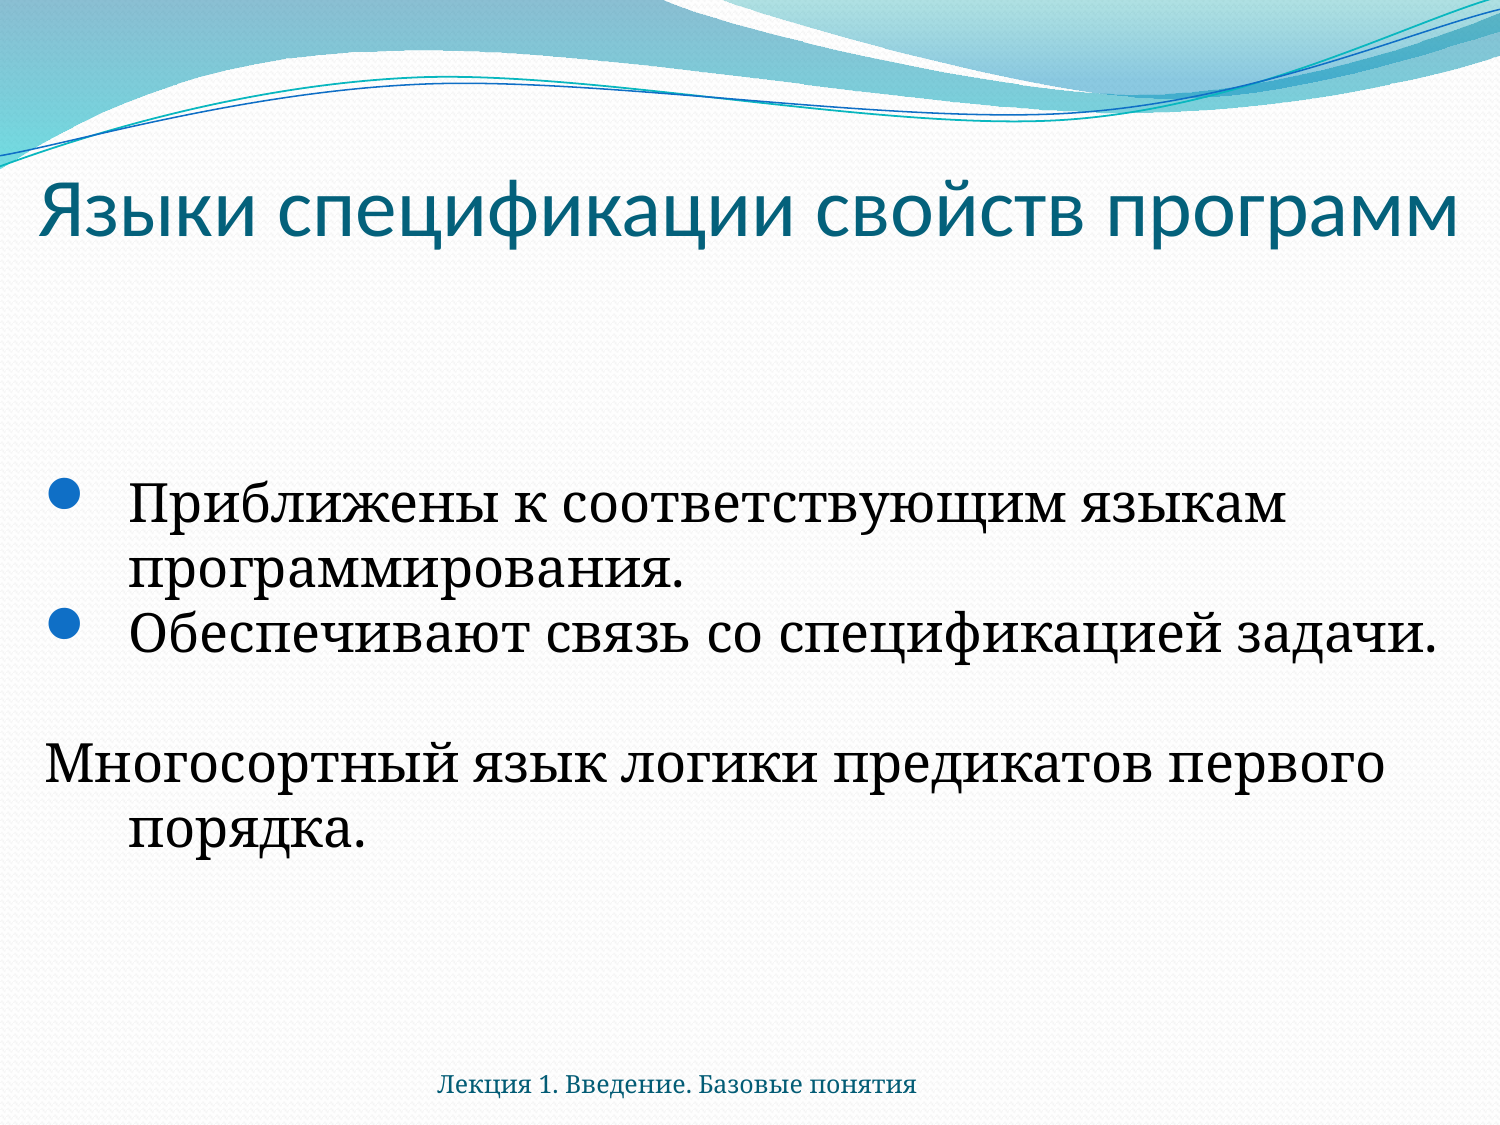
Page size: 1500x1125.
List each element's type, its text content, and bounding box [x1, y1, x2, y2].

list Приближены к соответствующим языкам программирования. Обеспечивают связь со спецификацией задачи. Многосортный язык логики предикатов первого порядка. [29, 256, 1471, 1071]
footer Лекция 1. Введение. Базовые понятия [437, 1042, 988, 1103]
title Языки спецификации свойств программ [29, 66, 1471, 254]
